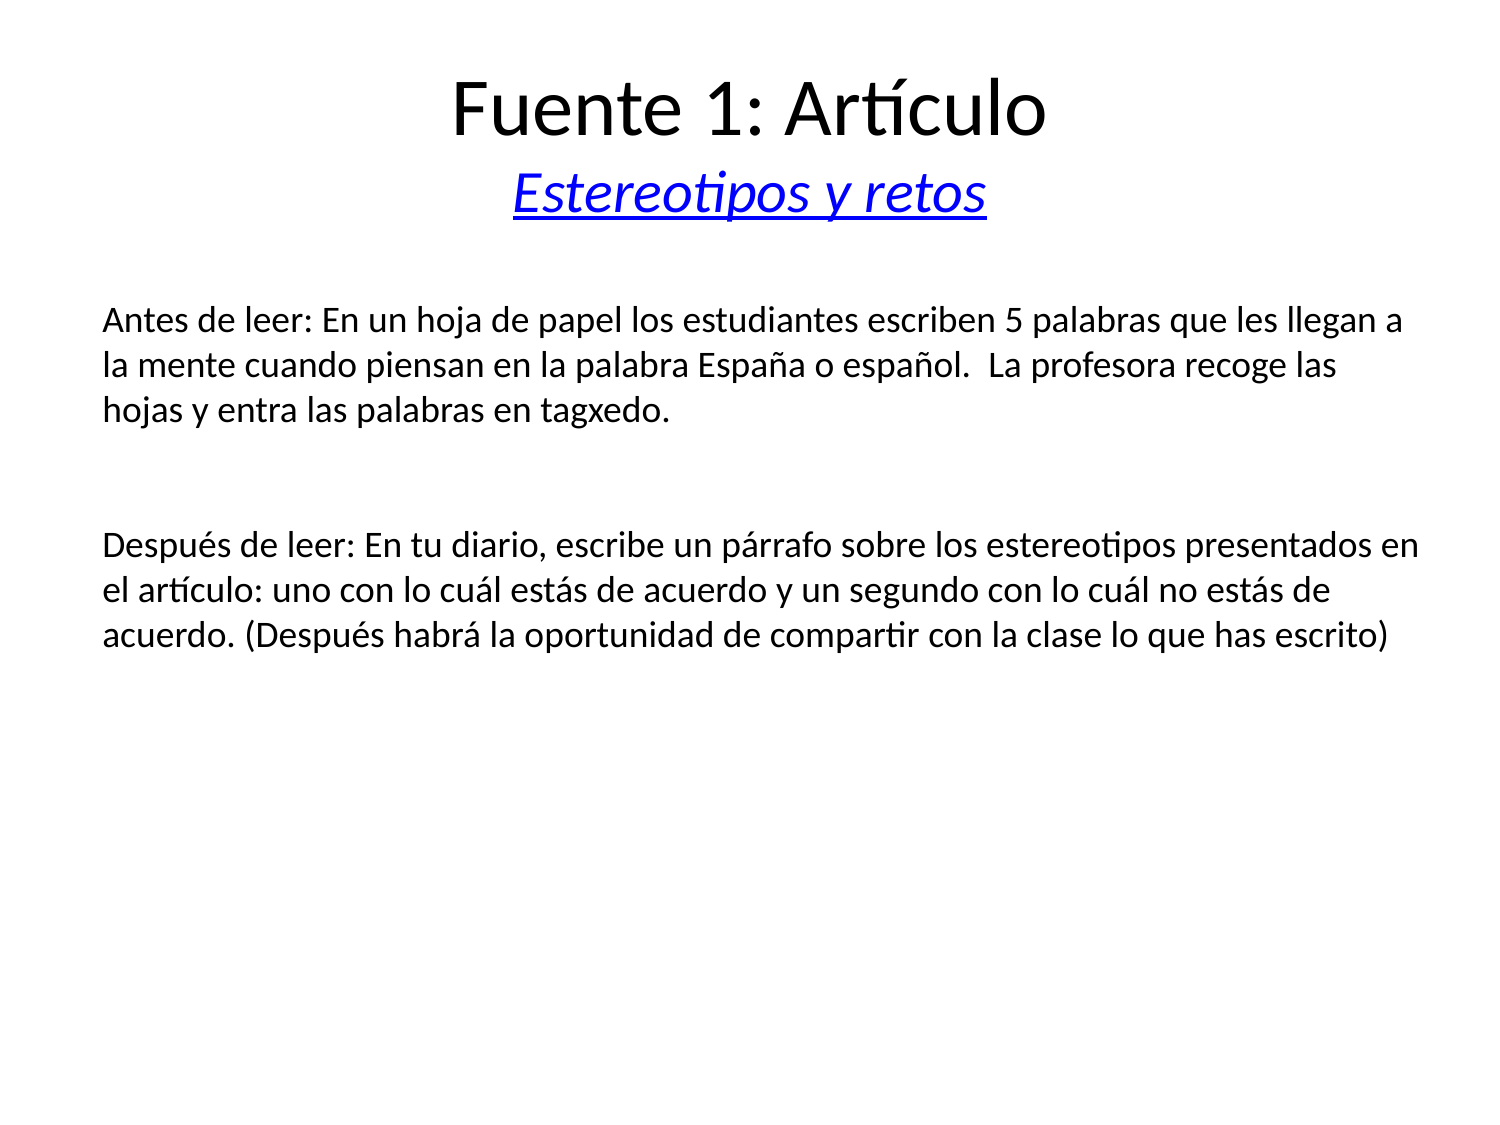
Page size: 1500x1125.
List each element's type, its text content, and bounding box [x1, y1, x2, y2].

text_box Antes de leer: En un hoja de papel los estudiantes escriben 5 palabras que les llegan a la mente cuando piensan en la palabra España o español. La profesora recoge las hojas y entra las palabras en tagxedo. Después de leer: En tu diario, escribe un párrafo sobre los estereotipos presentados en el artículo: uno con lo cuál estás de acuerdo y un segundo con lo cuál no estás de acuerdo. (Después habrá la oportunidad de compartir con la clase lo que has escrito) [87, 287, 1438, 708]
title Fuente 1: Artículo Estereotipos y retos [75, 45, 1425, 233]
